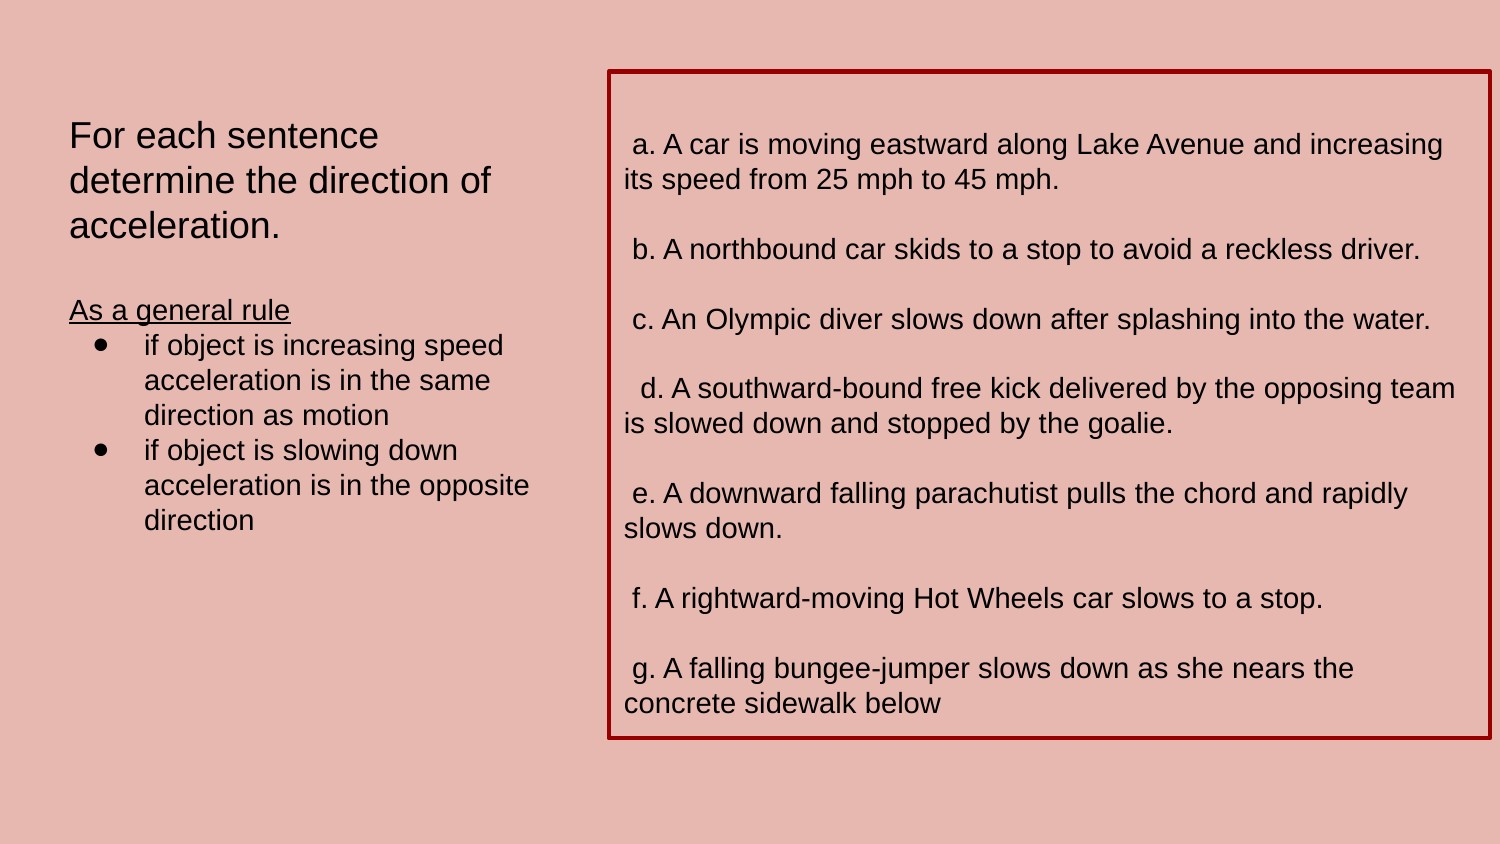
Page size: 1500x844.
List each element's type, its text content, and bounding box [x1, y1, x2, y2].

text_box For each sentence determine the direction of acceleration. As a general rule if object is increasing speed acceleration is in the same direction as motion if object is slowing down acceleration is in the opposite direction [54, 96, 555, 670]
text_box a. A car is moving eastward along Lake Avenue and increasing its speed from 25 mph to 45 mph. b. A northbound car skids to a stop to avoid a reckless driver. c. An Olympic diver slows down after splashing into the water. d. A southward-bound free kick delivered by the opposing team is slowed down and stopped by the goalie. e. A downward falling parachutist pulls the chord and rapidly slows down. f. A rightward-moving Hot Wheels car slows to a stop. g. A falling bungee-jumper slows down as she nears the concrete sidewalk below [608, 71, 1491, 739]
